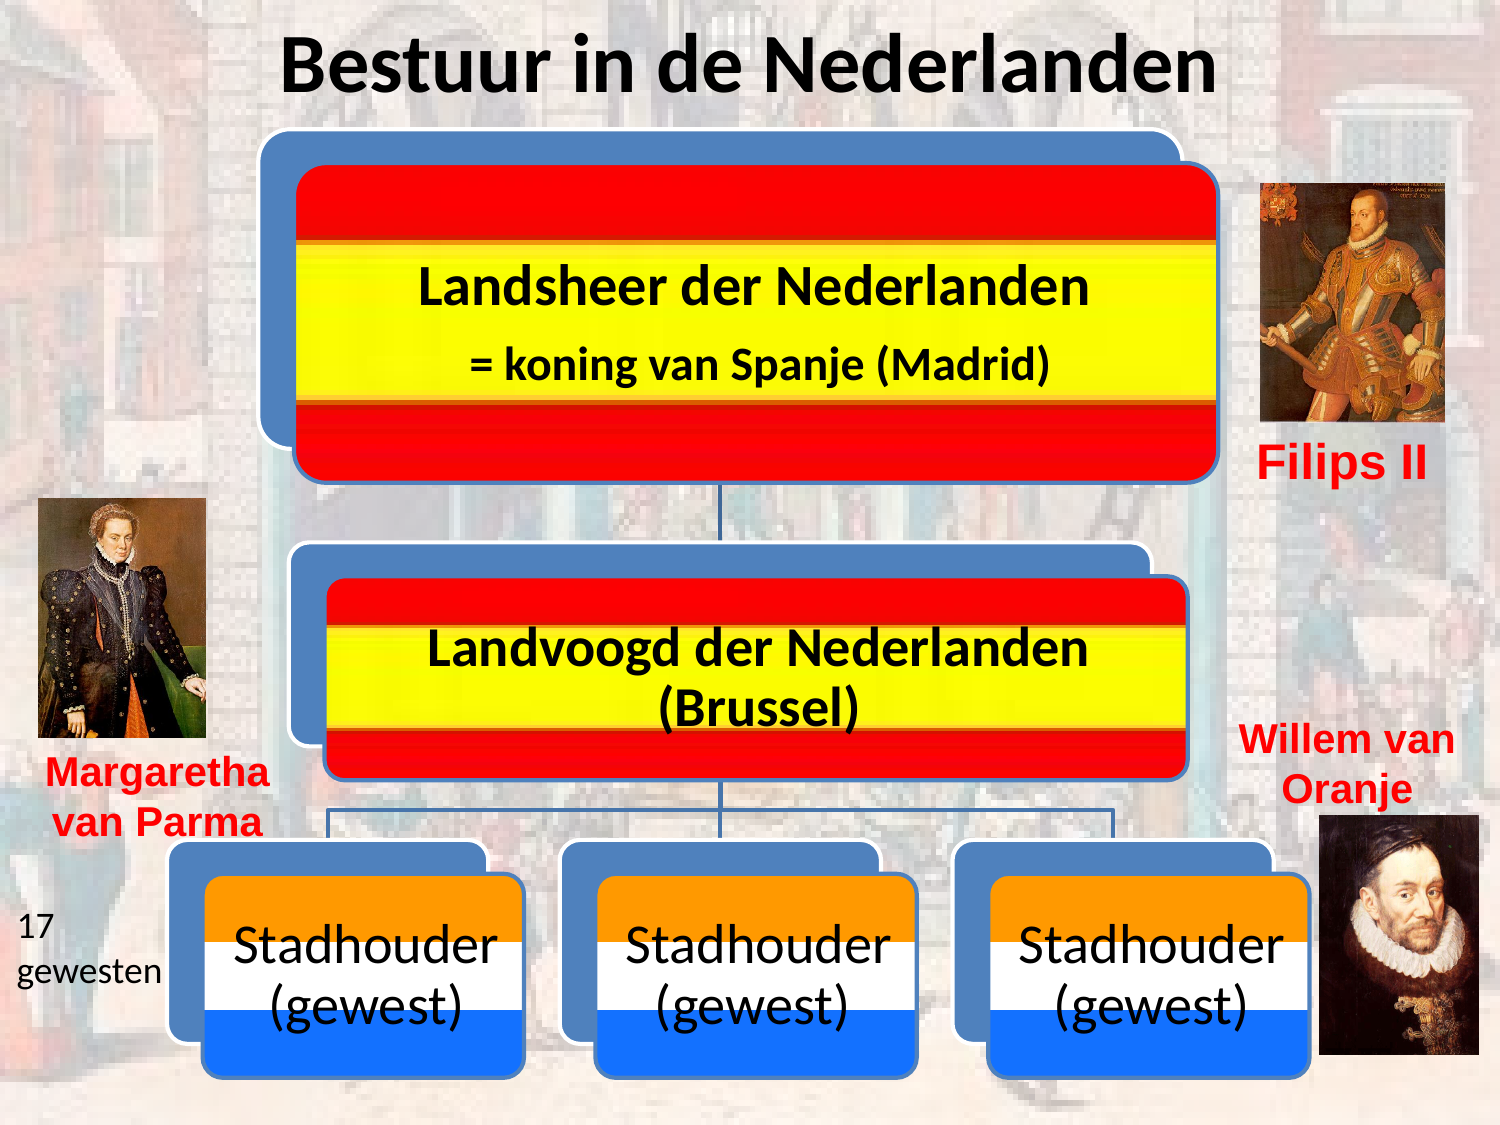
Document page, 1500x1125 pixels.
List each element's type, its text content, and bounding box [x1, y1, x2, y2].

text_box Filips II [1353, 431, 1444, 498]
title Bestuur in de Nederlanden [74, 0, 1426, 118]
text_box 17 gewesten [1, 893, 123, 998]
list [128, 128, 1348, 1079]
picture [38, 498, 207, 738]
picture [1318, 815, 1479, 1055]
text_box Willem van Oranje [1353, 704, 1500, 820]
picture [1259, 182, 1445, 423]
text_box Margaretha van Parma [1, 737, 123, 853]
